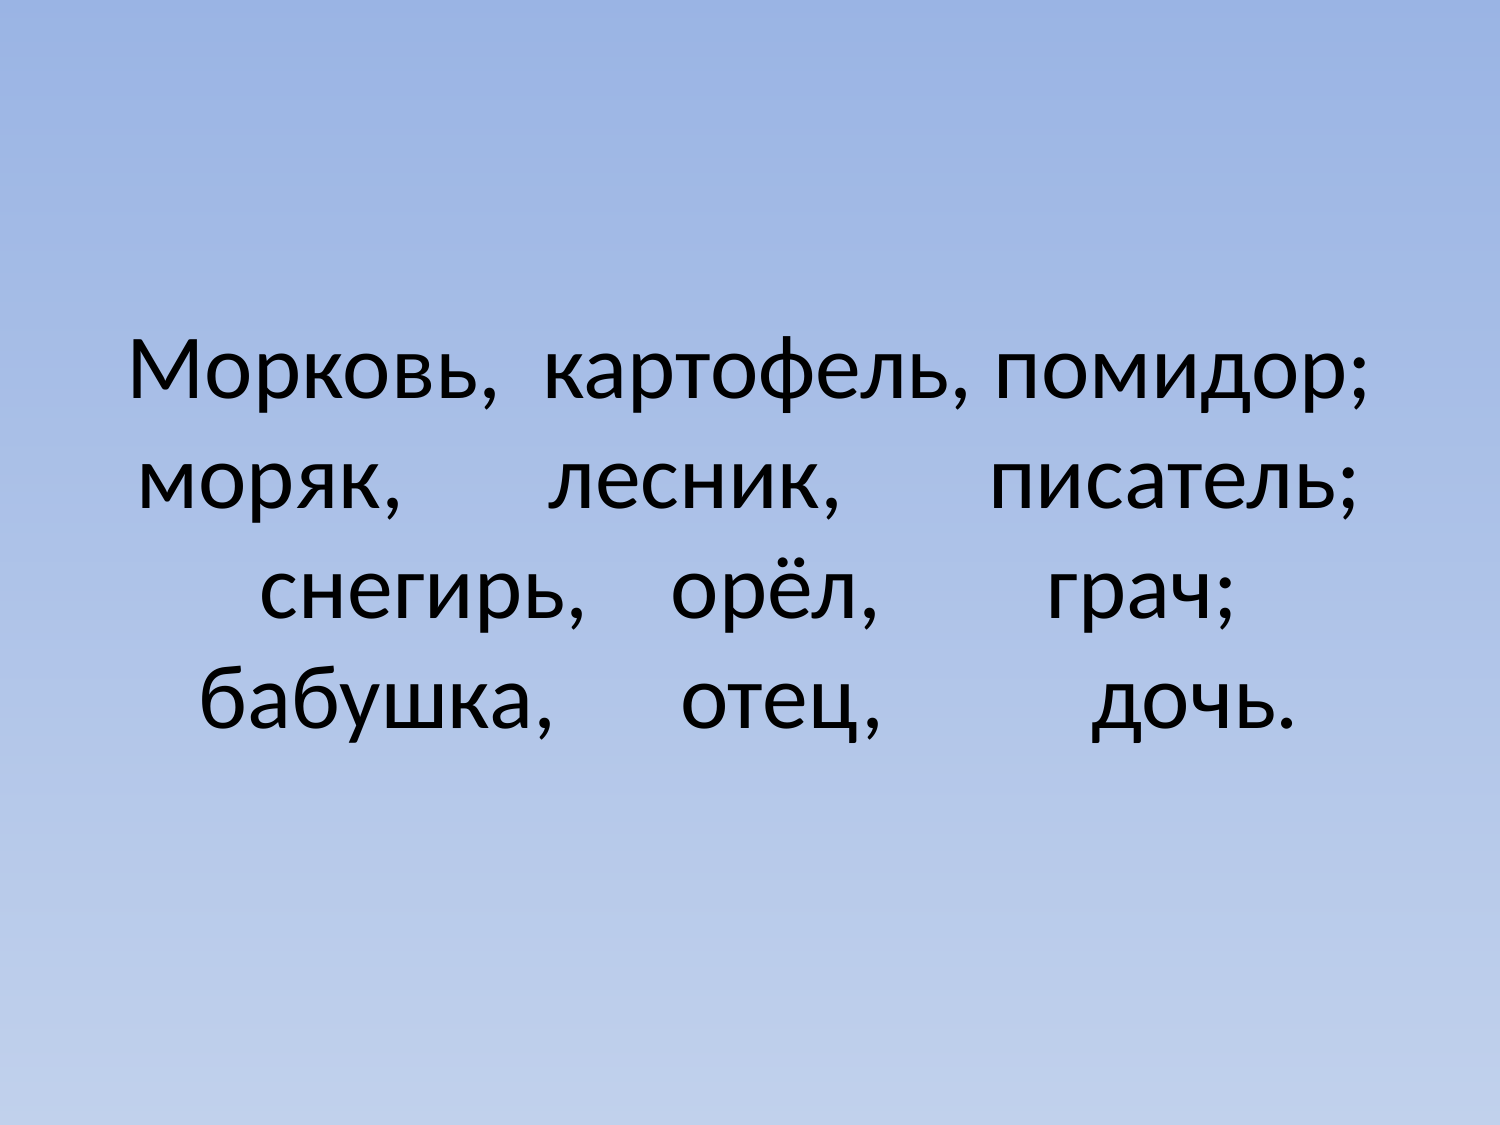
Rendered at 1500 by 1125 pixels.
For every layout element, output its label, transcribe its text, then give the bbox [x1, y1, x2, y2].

title Морковь, картофель, помидор; моряк, лесник, писатель; снегирь, орёл, грач; бабушка, отец, дочь. [75, 45, 1425, 1008]
